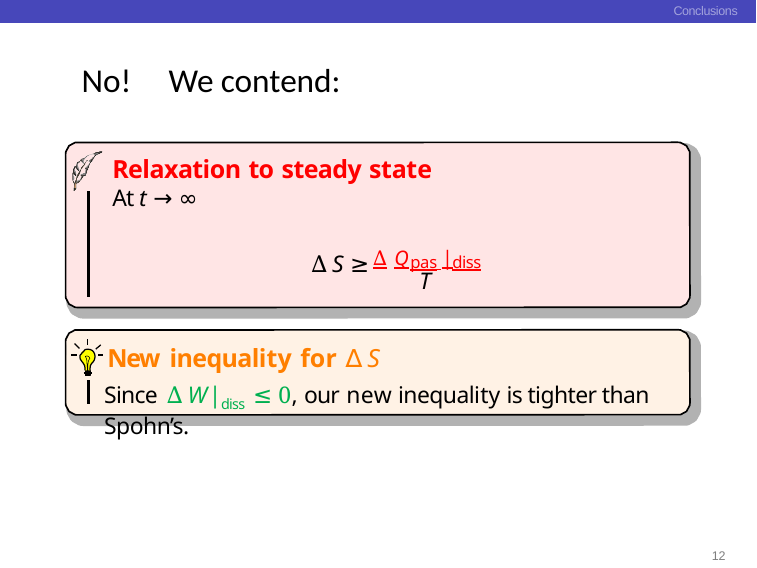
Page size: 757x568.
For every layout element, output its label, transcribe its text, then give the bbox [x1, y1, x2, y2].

slide_number 12 [701, 547, 745, 563]
text_box No! We contend: [66, 52, 360, 107]
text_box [65, 142, 715, 422]
text_box Conclusions [671, 2, 741, 18]
